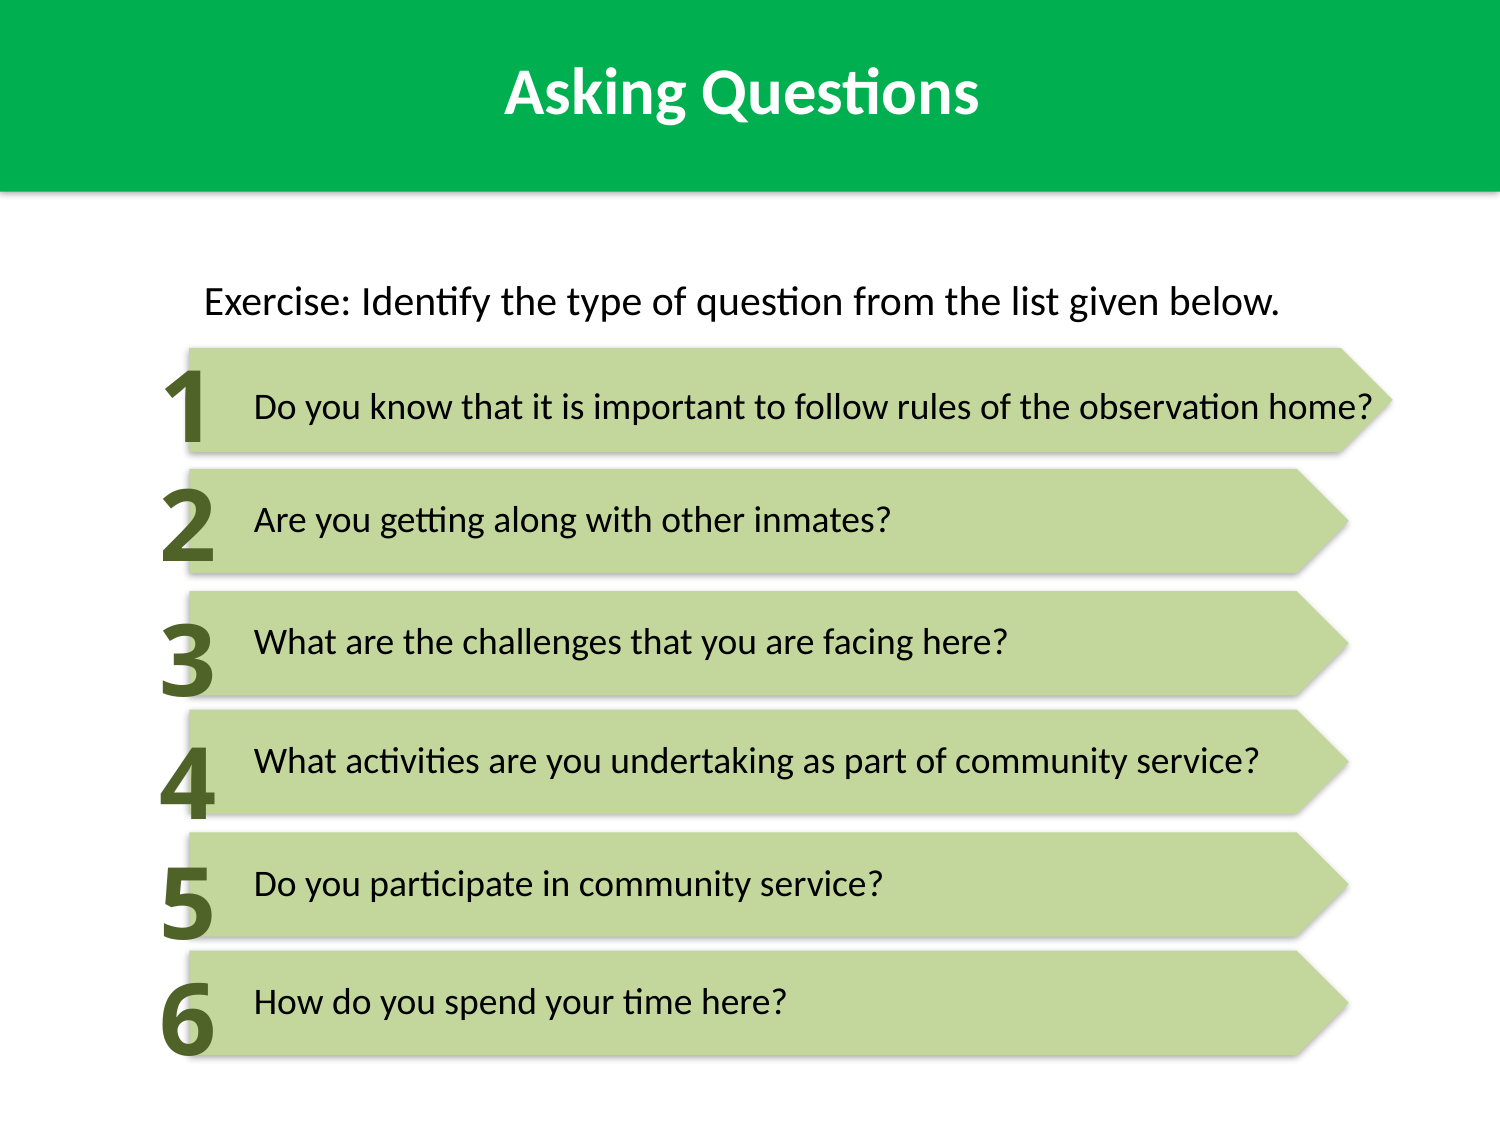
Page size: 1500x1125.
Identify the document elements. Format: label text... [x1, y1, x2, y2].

text_box 5 [145, 831, 185, 948]
text_box 3 [145, 588, 185, 711]
text_box [188, 590, 1350, 697]
text_box Do you participate in community service? [239, 851, 1309, 911]
text_box 1 [145, 335, 191, 471]
text_box [191, 347, 1368, 453]
text_box [188, 468, 1350, 574]
text_box [188, 949, 1350, 1056]
text_box [188, 831, 1350, 938]
text_box 2 [145, 454, 185, 588]
text_box 4 [145, 711, 185, 831]
text_box Exercise: Identify the type of question from the list given below. [189, 266, 1392, 332]
text_box How do you spend your time here? [239, 969, 1309, 1030]
text_box Asking Questions [0, 40, 1500, 136]
text_box Are you getting along with other inmates? [239, 487, 1309, 548]
text_box 6 [145, 948, 185, 1083]
text_box Do you know that it is important to follow rules of the observation home? [239, 374, 1393, 435]
text_box What activities are you undertaking as part of community service? [239, 728, 1309, 789]
text_box [188, 708, 1350, 815]
text_box What are the challenges that you are facing here? [239, 610, 1309, 670]
